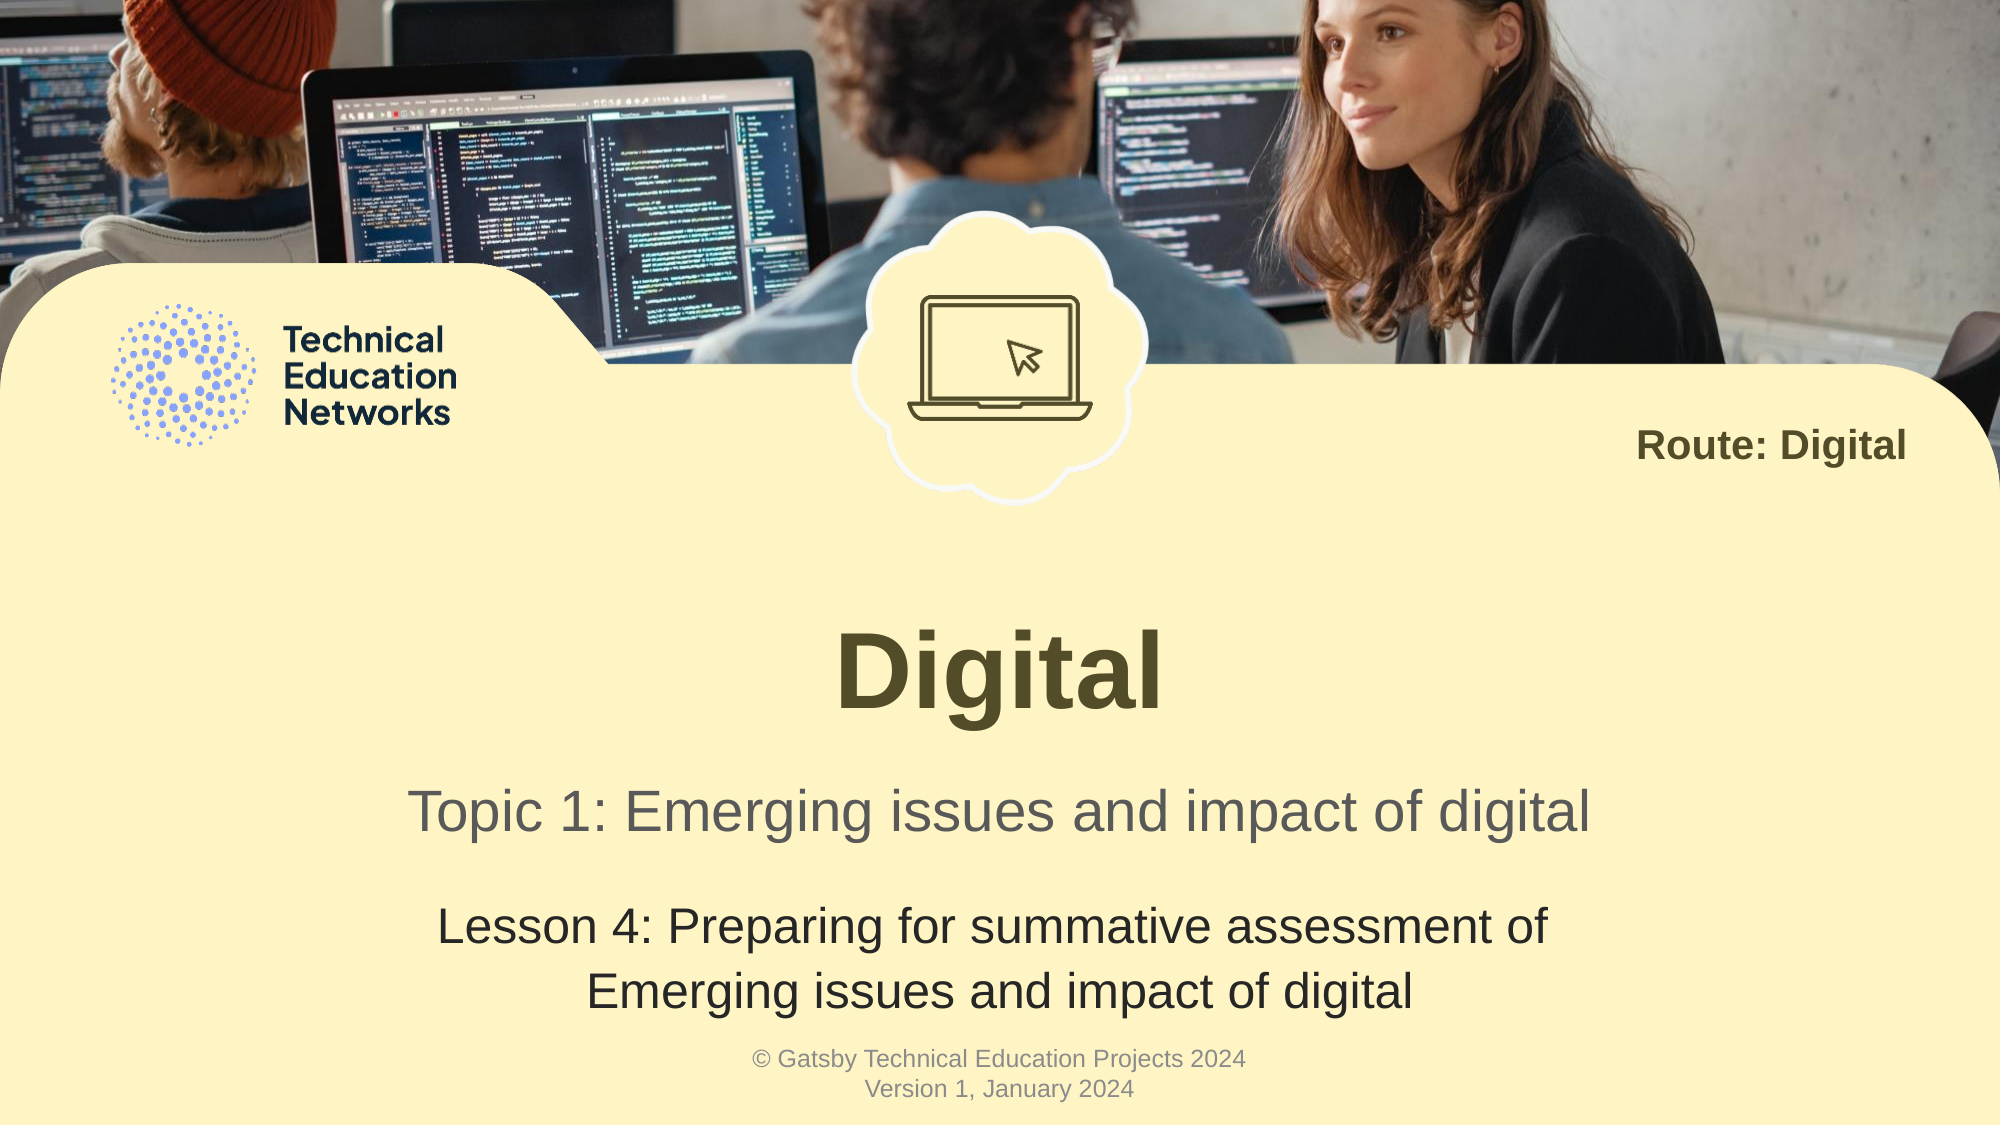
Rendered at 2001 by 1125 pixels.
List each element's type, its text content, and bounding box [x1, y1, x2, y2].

title Digital [249, 595, 1750, 740]
picture [0, 0, 2000, 1125]
list Lesson 4: Preparing for summative assessment of Emerging issues and impact of digital [249, 881, 1750, 957]
list Route: Digital [999, 406, 1923, 494]
subtitle Topic 1: Emerging issues and impact of digital [249, 759, 1750, 856]
